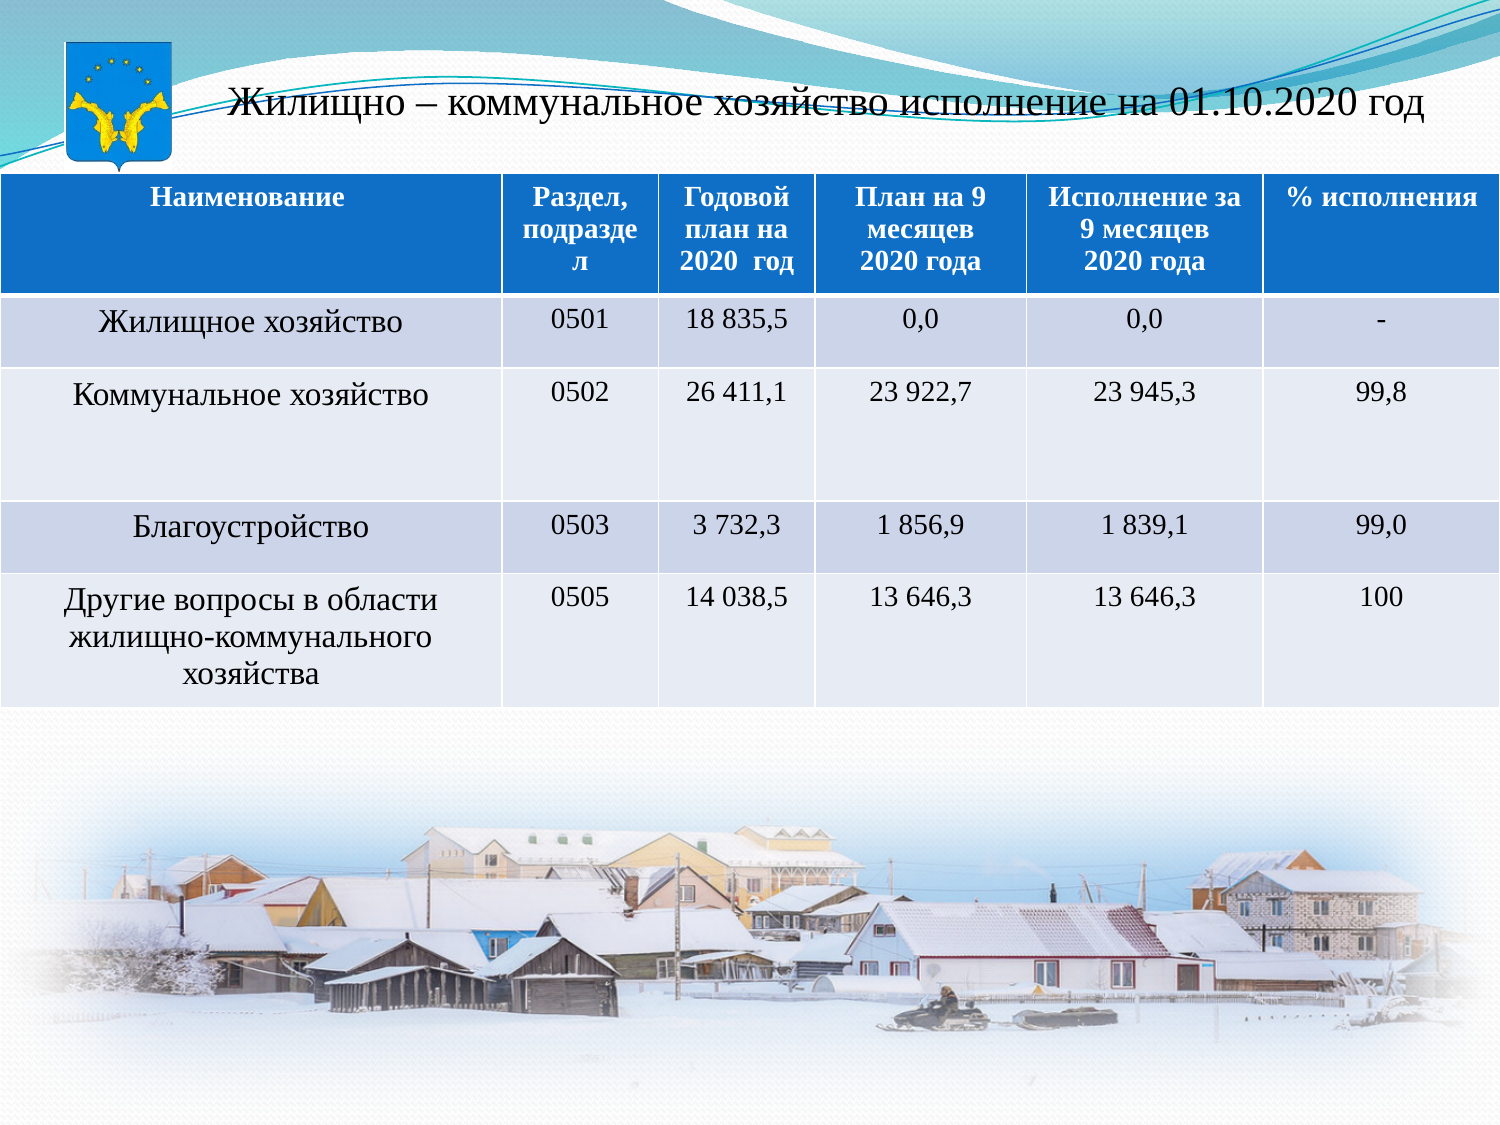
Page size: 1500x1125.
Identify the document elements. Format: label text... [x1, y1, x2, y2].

table_cell 14 038,5 [659, 574, 814, 707]
table_header % исполнения [1264, 174, 1499, 293]
table_cell - [1264, 298, 1499, 367]
table_cell 0502 [503, 369, 658, 500]
table_cell 100 [1264, 574, 1499, 707]
table_header Раздел, подраздел [503, 174, 658, 293]
table_cell 26 411,1 [659, 369, 814, 500]
table_cell 0505 [503, 574, 658, 707]
table_cell Жилищное хозяйство [1, 298, 501, 367]
table_cell 0501 [503, 298, 658, 367]
table_cell 1 839,1 [1027, 502, 1262, 573]
table_cell 23 922,7 [816, 369, 1026, 500]
table_cell 13 646,3 [816, 574, 1026, 707]
table_header План на 9 месяцев 2020 года [816, 174, 1026, 293]
table_cell 1 856,9 [816, 502, 1026, 573]
picture [0, 739, 1500, 1125]
table_cell Другие вопросы в области жилищно-коммунального хозяйства [1, 574, 501, 707]
table_cell Благоустройство [1, 502, 501, 573]
table_header Годовой план на 2020 год [659, 174, 814, 293]
table_cell 13 646,3 [1027, 574, 1262, 707]
table_header Наименование [1, 174, 501, 293]
table_cell 3 732,3 [659, 502, 814, 573]
picture [64, 42, 172, 173]
table_header Исполнение за 9 месяцев 2020 года [1027, 174, 1262, 293]
table_cell 99,0 [1264, 502, 1499, 573]
table_header План на 9 месяцев 2020 года [59, 174, 176, 184]
text_box Жилищно – коммунальное хозяйство исполнение на 01.10.2020 год [206, 66, 1447, 132]
table_cell 18 835,5 [659, 298, 814, 367]
table_cell 23 945,3 [1027, 369, 1262, 500]
table_cell Коммунальное хозяйство [1, 369, 501, 500]
table_cell 0503 [503, 502, 658, 573]
table_cell 0,0 [816, 298, 1026, 367]
table_cell 99,8 [1264, 369, 1499, 500]
table_cell 0,0 [1027, 298, 1262, 367]
